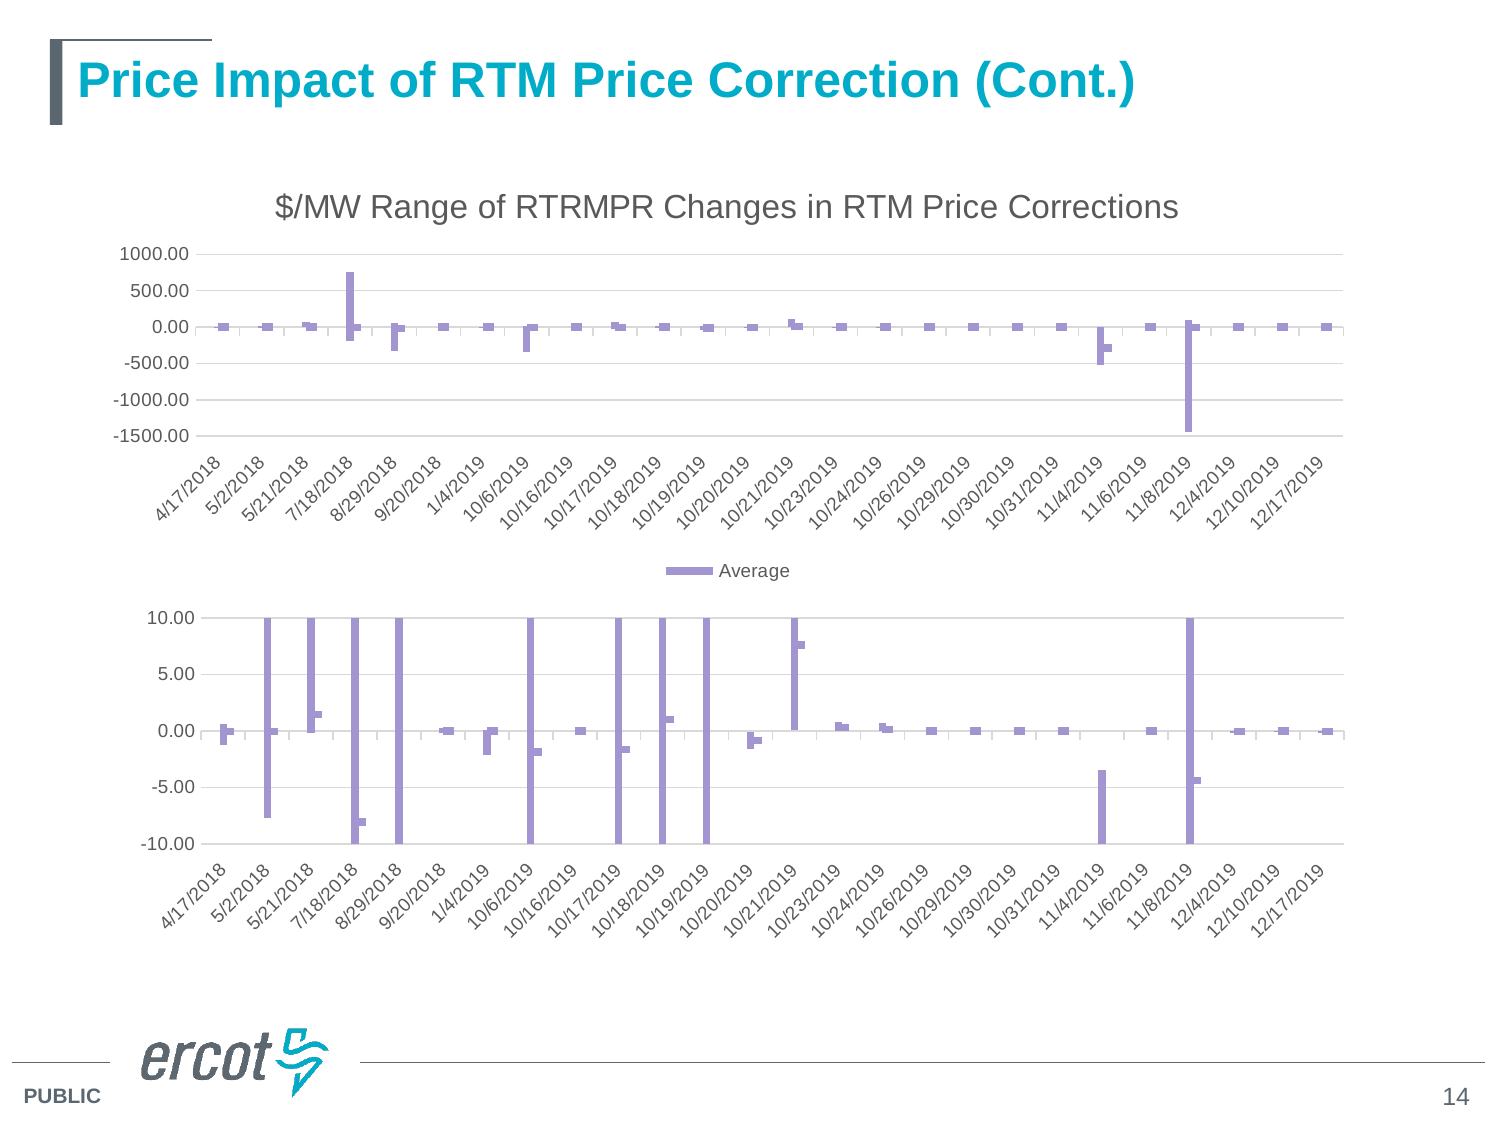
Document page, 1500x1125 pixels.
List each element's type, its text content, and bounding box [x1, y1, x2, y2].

chart [87, 162, 1370, 589]
picture [137, 1024, 332, 1100]
title Price Impact of RTM Price Correction (Cont.) [62, 39, 1450, 228]
chart [115, 599, 1370, 951]
